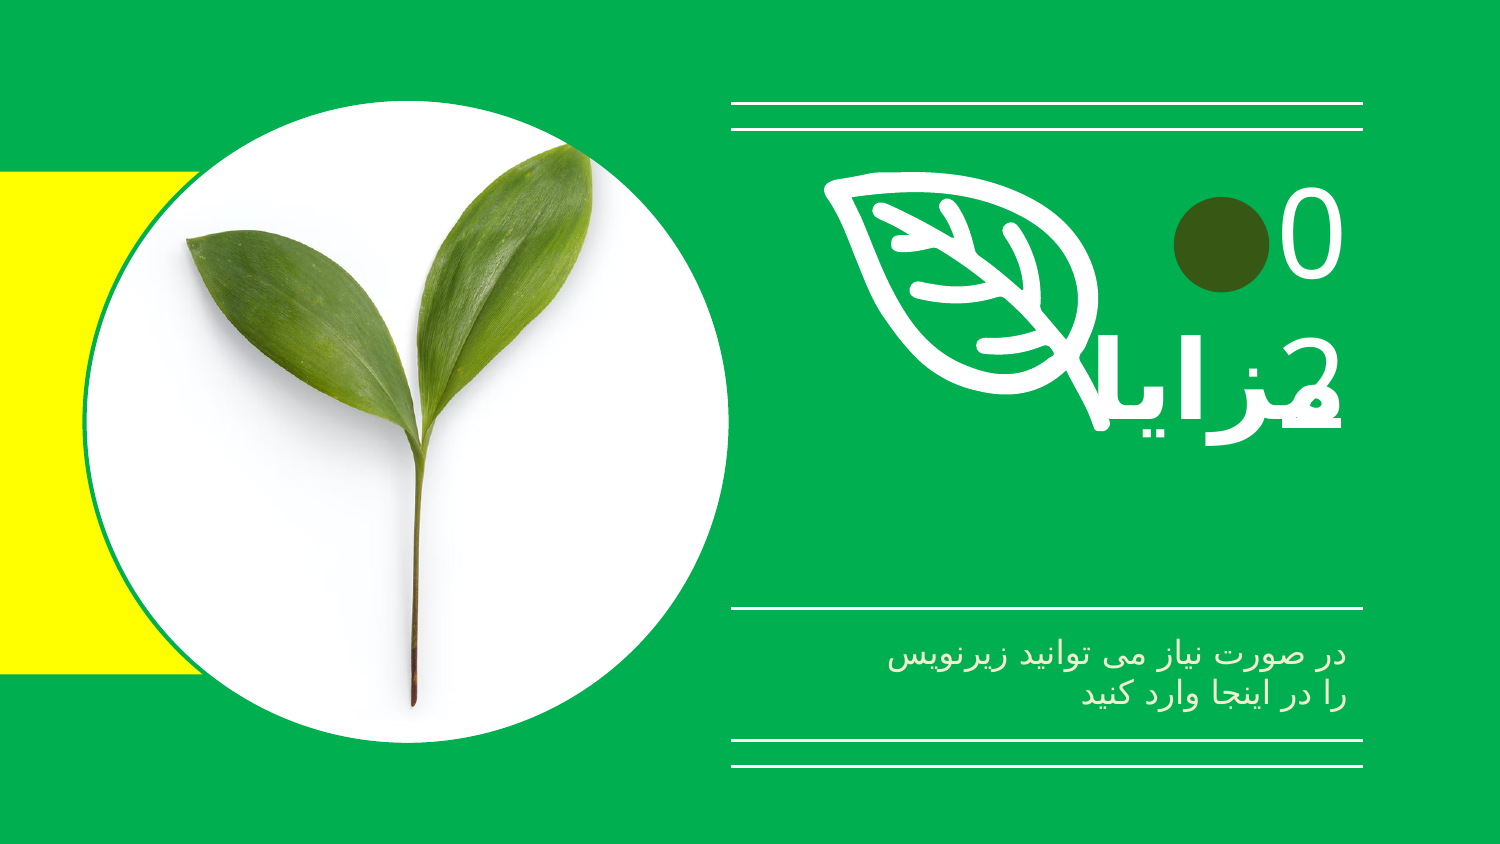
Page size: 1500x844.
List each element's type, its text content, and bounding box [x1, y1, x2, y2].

title 02 [1119, 138, 1363, 302]
text_box [84, 98, 731, 745]
title مزایا [716, 294, 1364, 586]
text_box [824, 172, 1110, 432]
subtitle در صورت نیاز می توانید زیرنویس را در اینجا وارد کنید [857, 616, 1363, 733]
